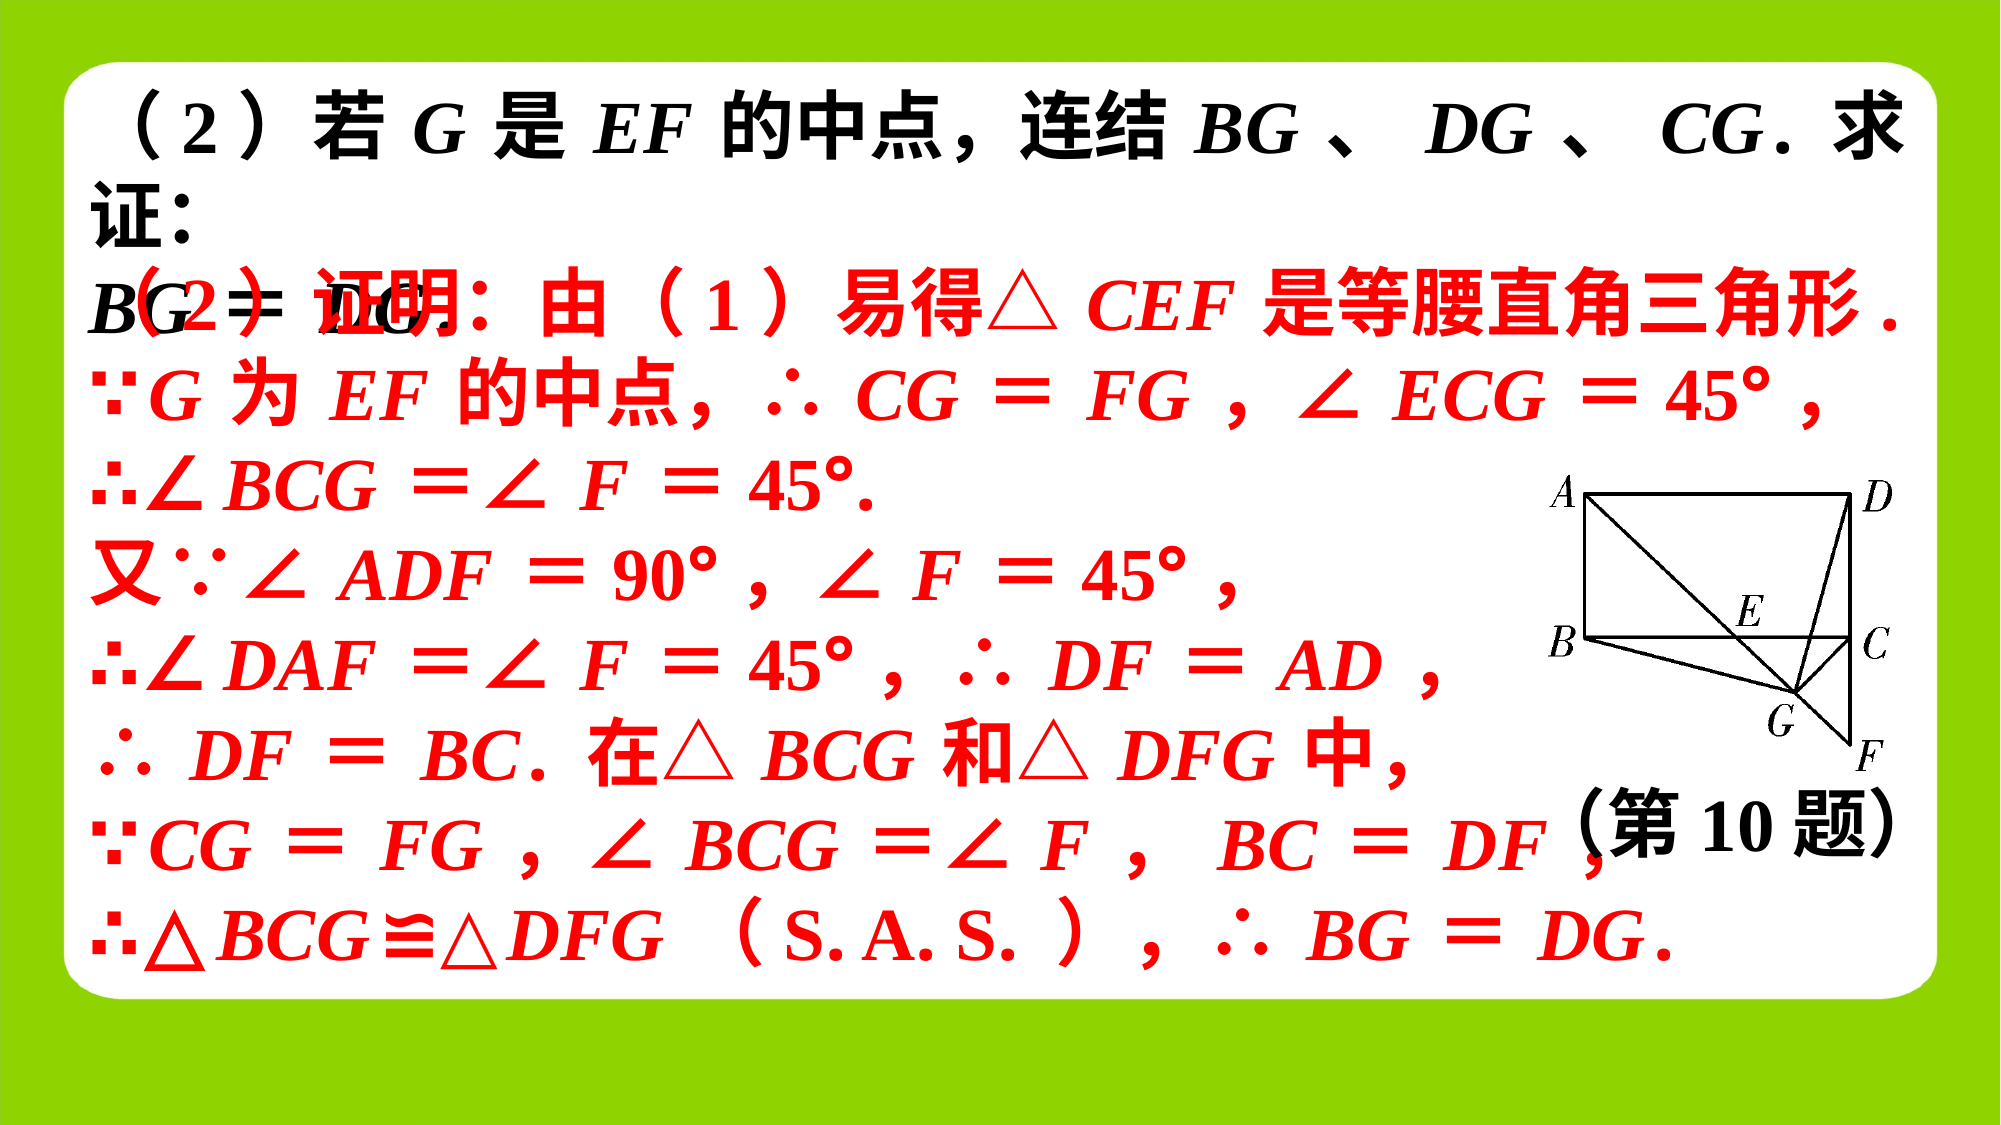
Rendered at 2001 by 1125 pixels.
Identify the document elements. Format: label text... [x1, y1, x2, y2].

picture [0, 0, 2001, 1125]
text_box （2）证明：由（1）易得△CEF是等腰直角三角形. ∵G为EF的中点，∴CG＝FG，∠ECG＝45°， ∴∠BCG＝∠F＝45°. 又∵∠ADF＝90°，∠F＝45°， ∴∠DAF＝∠F＝45°，∴DF＝AD， ∴DF＝BC. 在△BCG和△DFG中， ∵CG＝FG，∠BCG＝∠F，BC＝DF， ∴△BCG≌△DFG（S. A. S. ），∴BG＝DG. [88, 255, 2000, 1074]
text_box （2）若G是EF的中点，连结BG、DG、CG. 求证： BG＝DG. [88, 78, 1912, 255]
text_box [1531, 475, 1912, 867]
